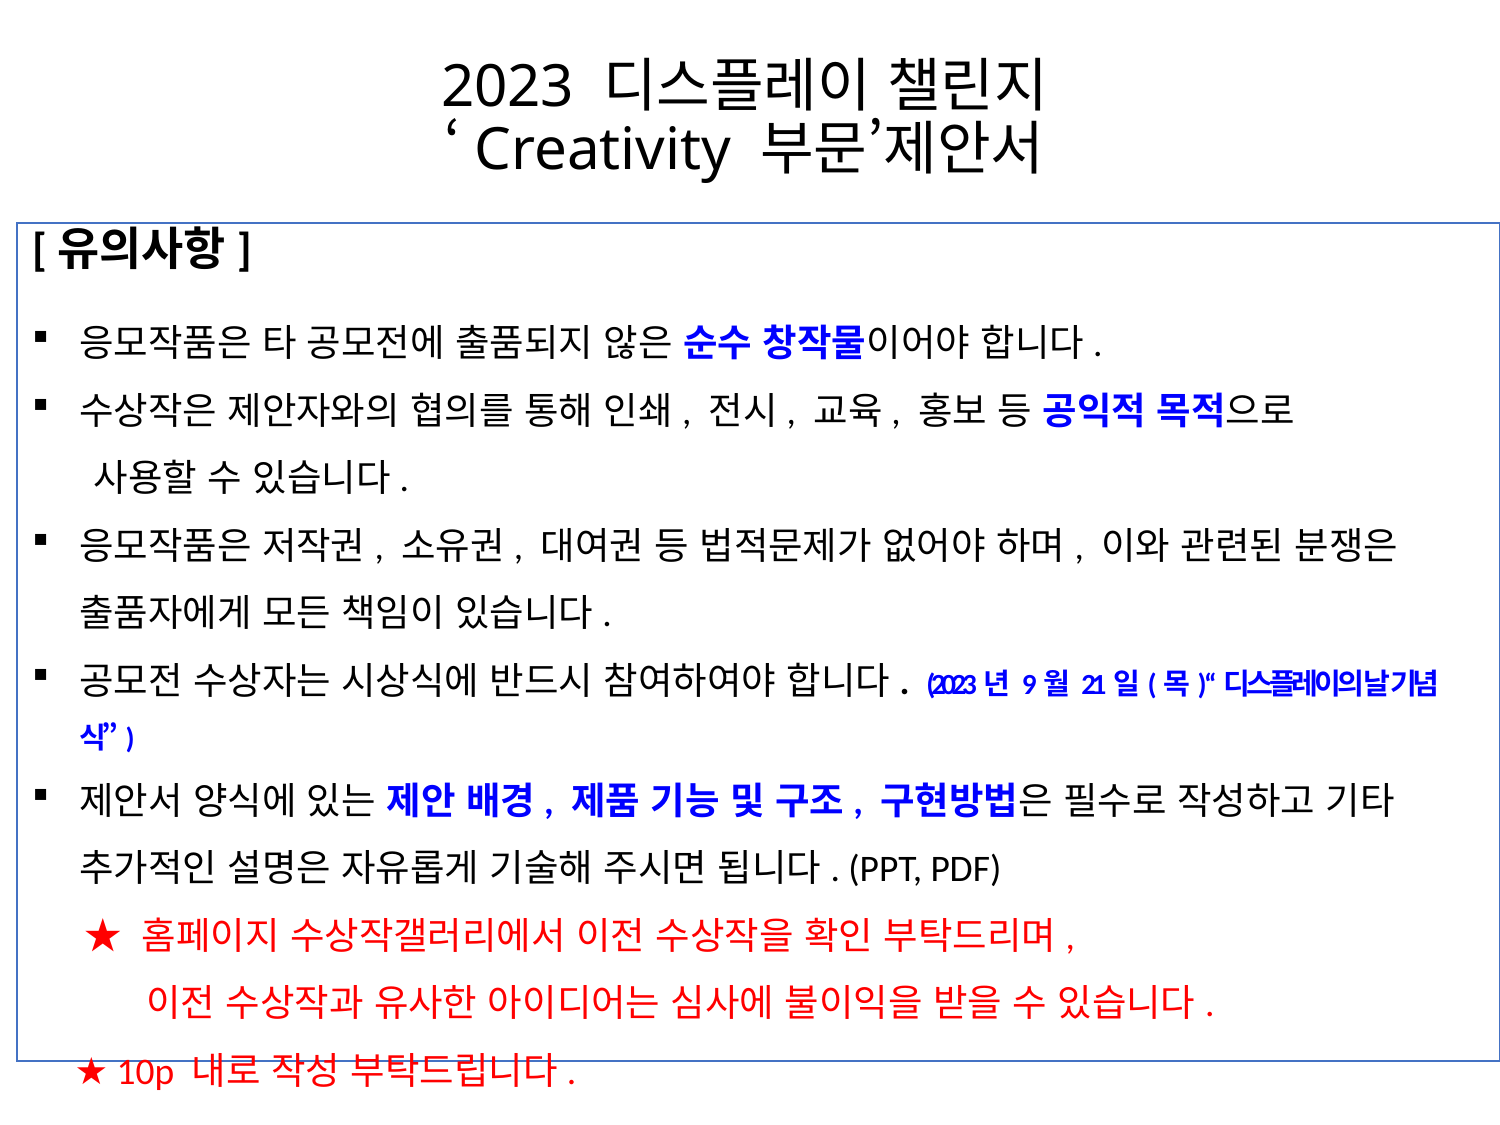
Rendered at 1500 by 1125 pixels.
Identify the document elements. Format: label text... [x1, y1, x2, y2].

title 2023 디스플레이 챌린지 ‘Creativity 부문’제안서 [37, 78, 1452, 160]
text_box [유의사항] 응모작품은 타 공모전에 출품되지 않은 순수 창작물이어야 합니다. 수상작은 제안자와의 협의를 통해 인쇄, 전시, 교육, 홍보 등 공익적 목적으로 사용할 수 있습니다. 응모작품은 저작권, 소유권, 대여권 등 법적문제가 없어야 하며, 이와 관련된 분쟁은 출품자에게 모든 책임이 있습니다. 공모전 수상자는 시상식에 반드시 참여하여야 합니다. (2023년 9월 21일(목) “디스플레이의 날 기념식”) 제안서 양식에 있는 제안 배경, 제품 기능 및 구조, 구현방법은 필수로 작성하고 기타 추가적인 설명은 자유롭게 기술해 주시면 됩니다. (PPT, PDF) ★ 홈페이지 수상작갤러리에서 이전 수상작을 확인 부탁드리며, 이전 수상작과 유사한 아이디어는 심사에 불이익을 받을 수 있습니다. ★ 10p 내로 작성 부탁드립니다. [16, 222, 1500, 1062]
